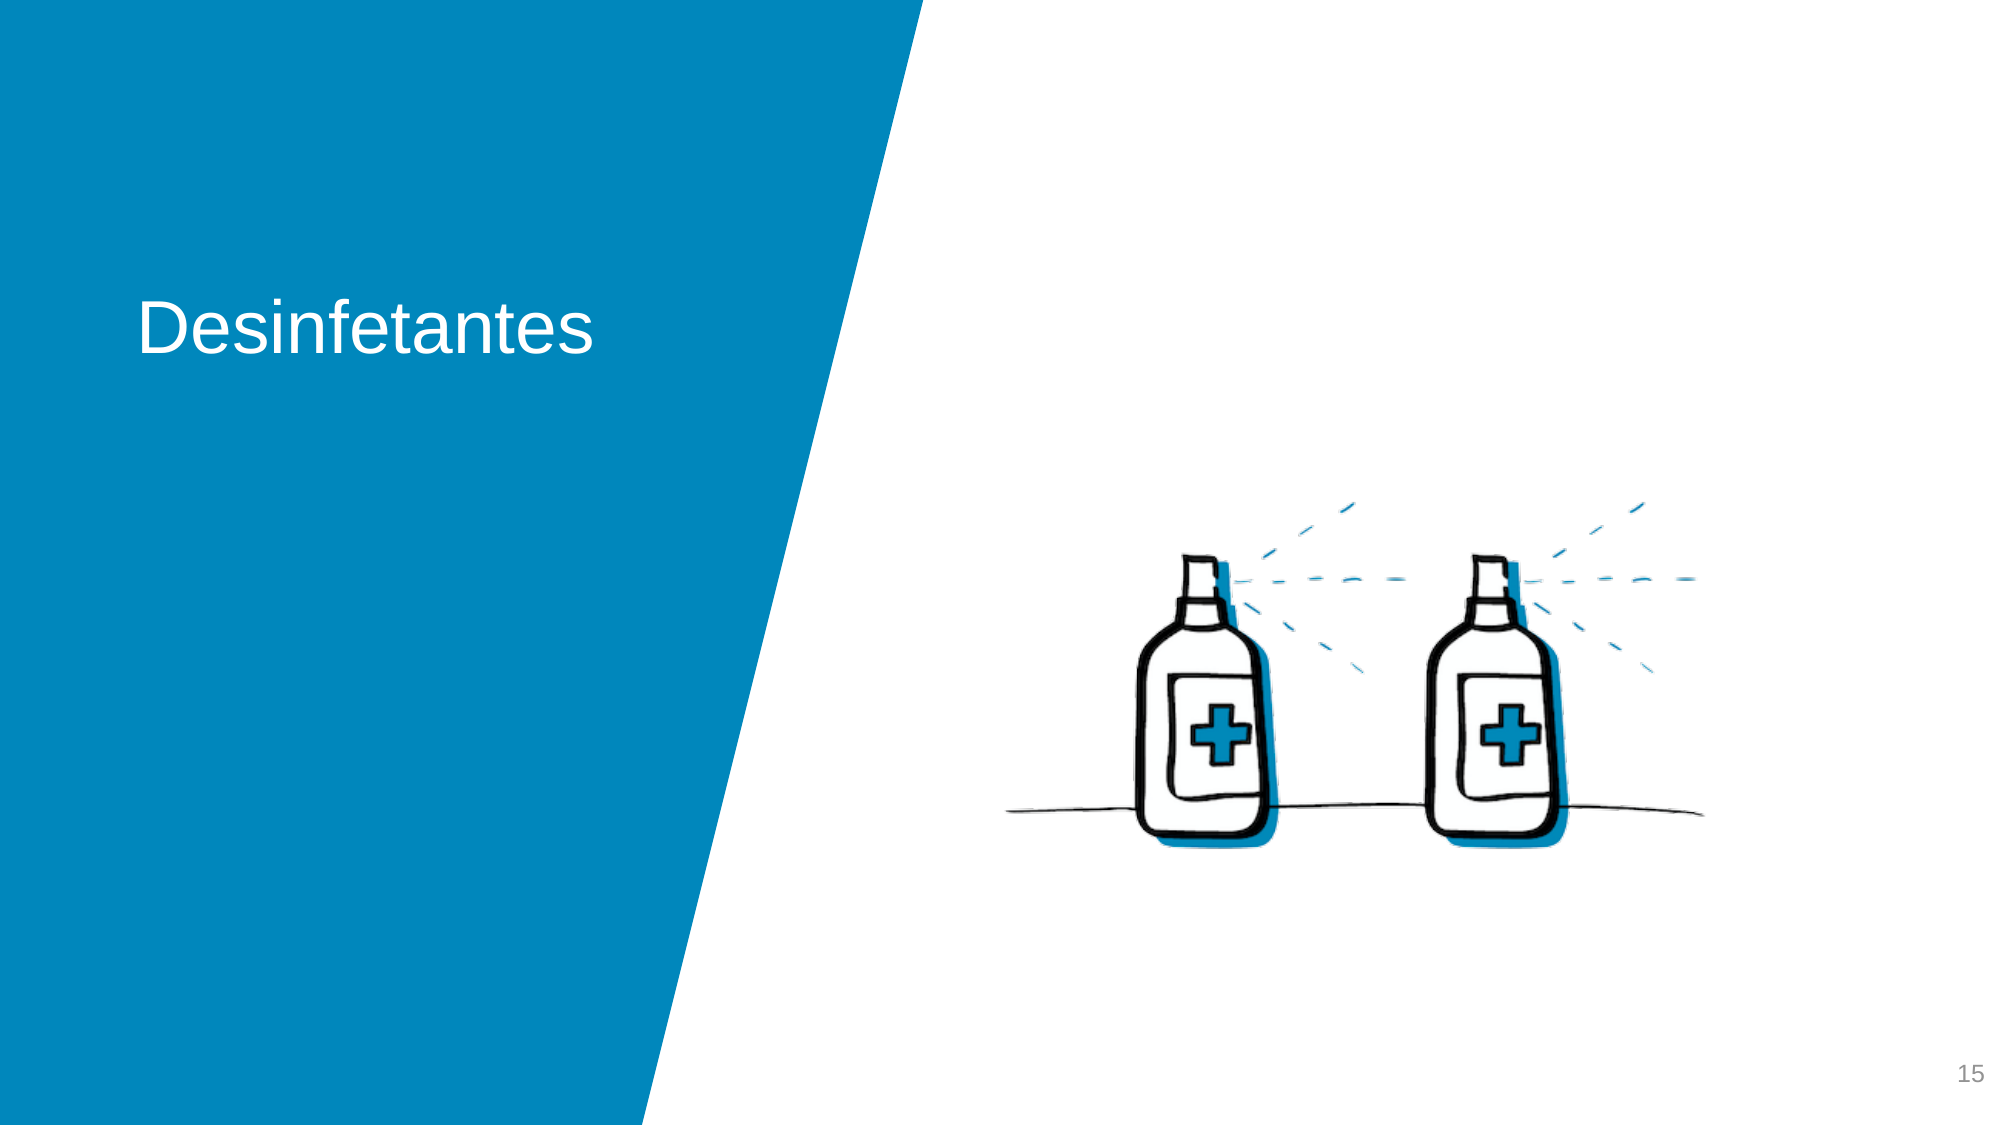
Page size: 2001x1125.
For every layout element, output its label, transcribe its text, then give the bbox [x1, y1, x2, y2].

picture [892, 370, 1801, 943]
title Desinfetantes [136, 0, 775, 371]
slide_number 15 [1550, 1042, 2000, 1103]
